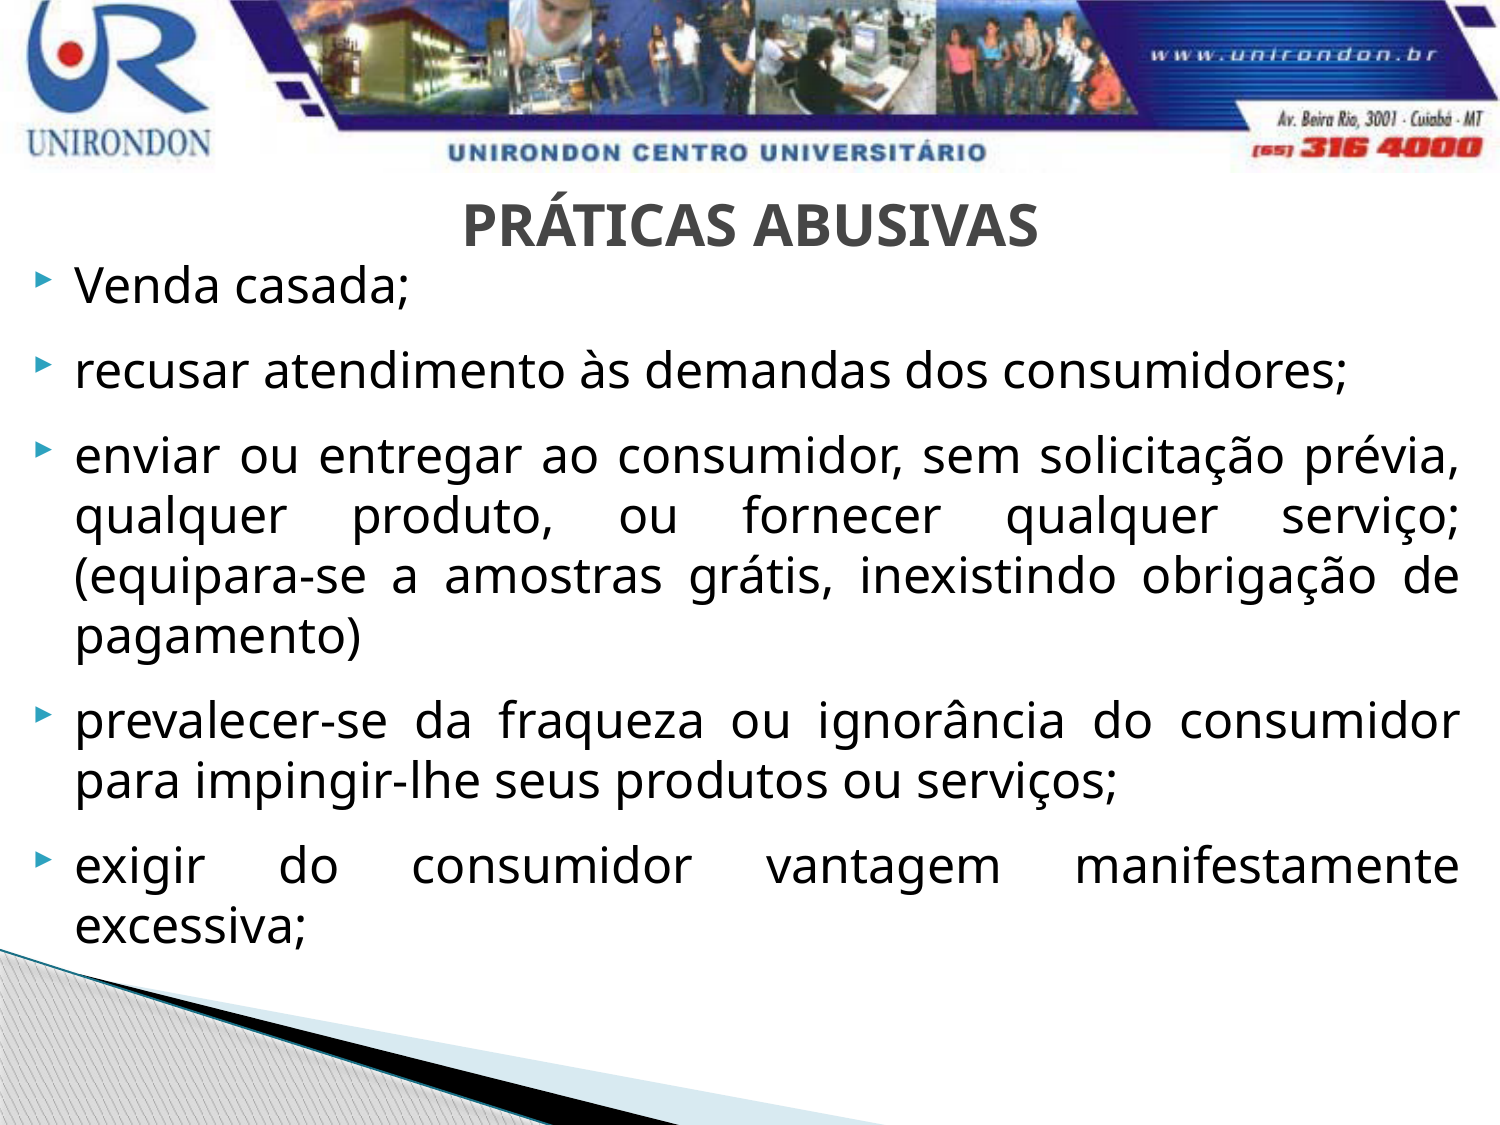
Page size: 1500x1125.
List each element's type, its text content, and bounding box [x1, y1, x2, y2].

title PRÁTICAS ABUSIVAS [0, 183, 1500, 270]
picture [0, 0, 1500, 174]
list Venda casada; recusar atendimento às demandas dos consumidores; enviar ou entregar ao consumidor, sem solicitação prévia, qualquer produto, ou fornecer qualquer serviço; (equipara-se a amostras grátis, inexistindo obrigação de pagamento) prevalecer-se da fraqueza ou ignorância do consumidor para impingir-lhe seus produtos ou serviços; exigir do consumidor vantagem manifestamente excessiva; [0, 246, 1477, 1079]
